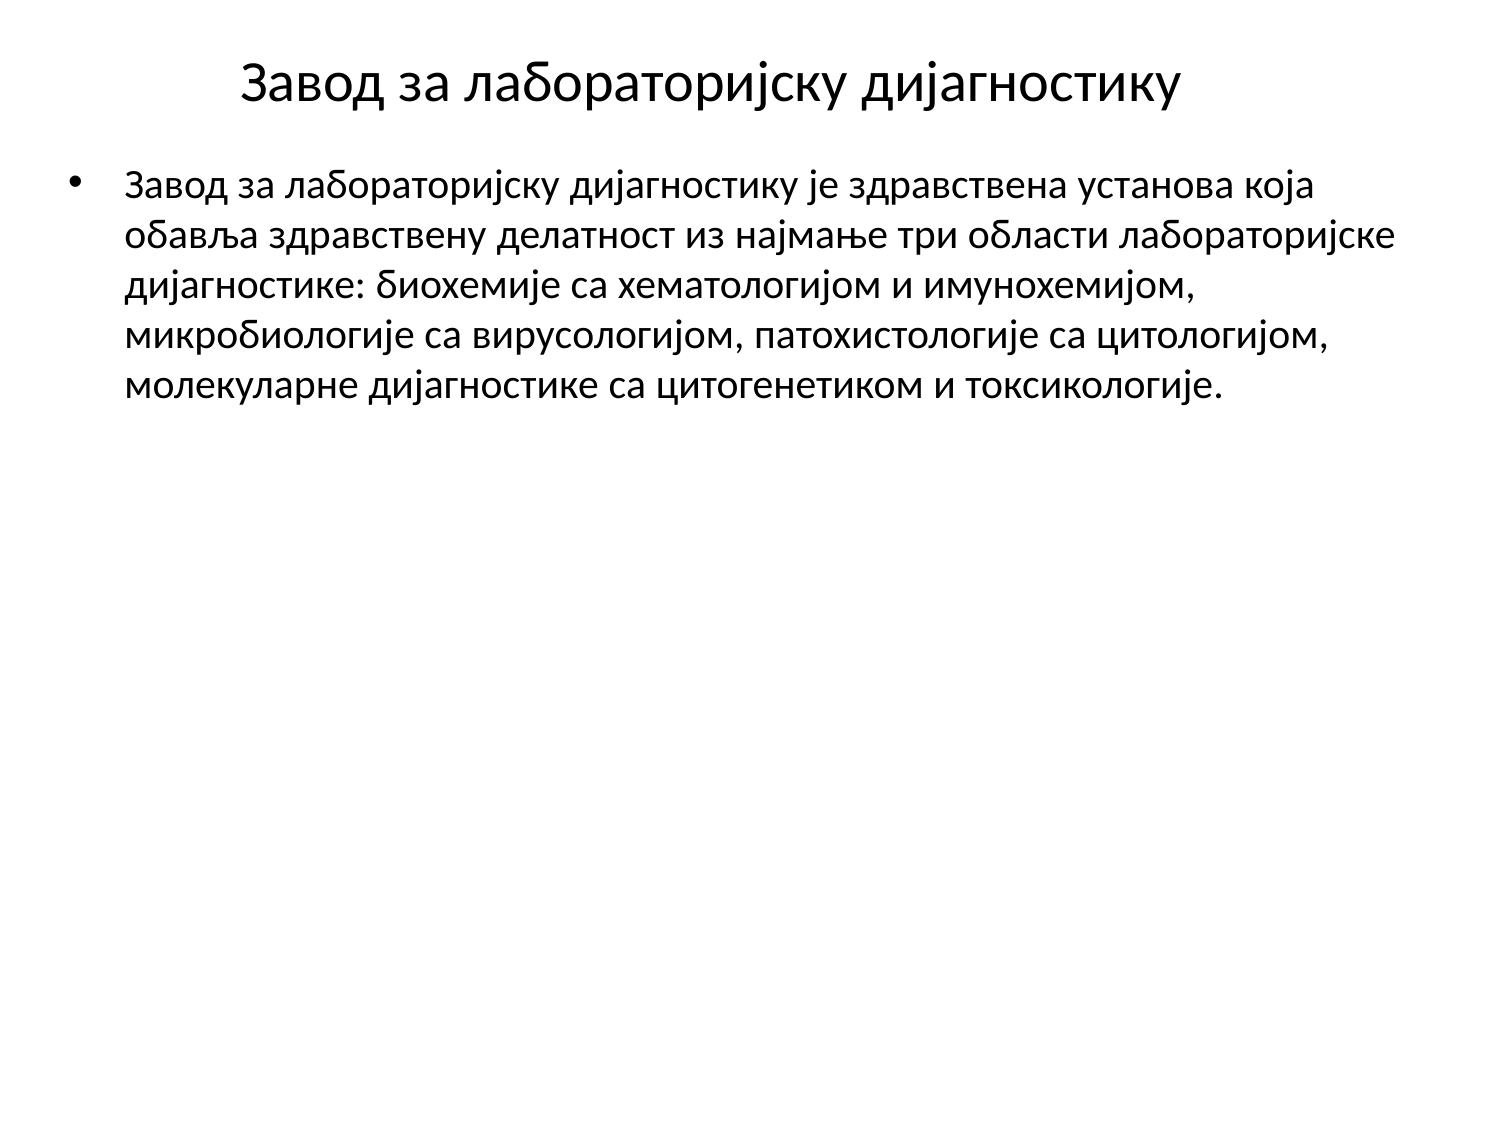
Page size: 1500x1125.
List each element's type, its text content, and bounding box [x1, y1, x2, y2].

list Завод за лабораторијску дијагностику је здравствена установа која обавља здравствену делатност из најмање три области лабораторијске дијагностике: биохемије са хематологијом и имунохемијом, микробиологије са вирусологијом, патохистологије са цитологијом, молекуларне дијагностике са цитогенетиком и токсикологије. [53, 149, 1436, 1010]
title Завод за лабораторијску дијагностику [123, 19, 1312, 138]
